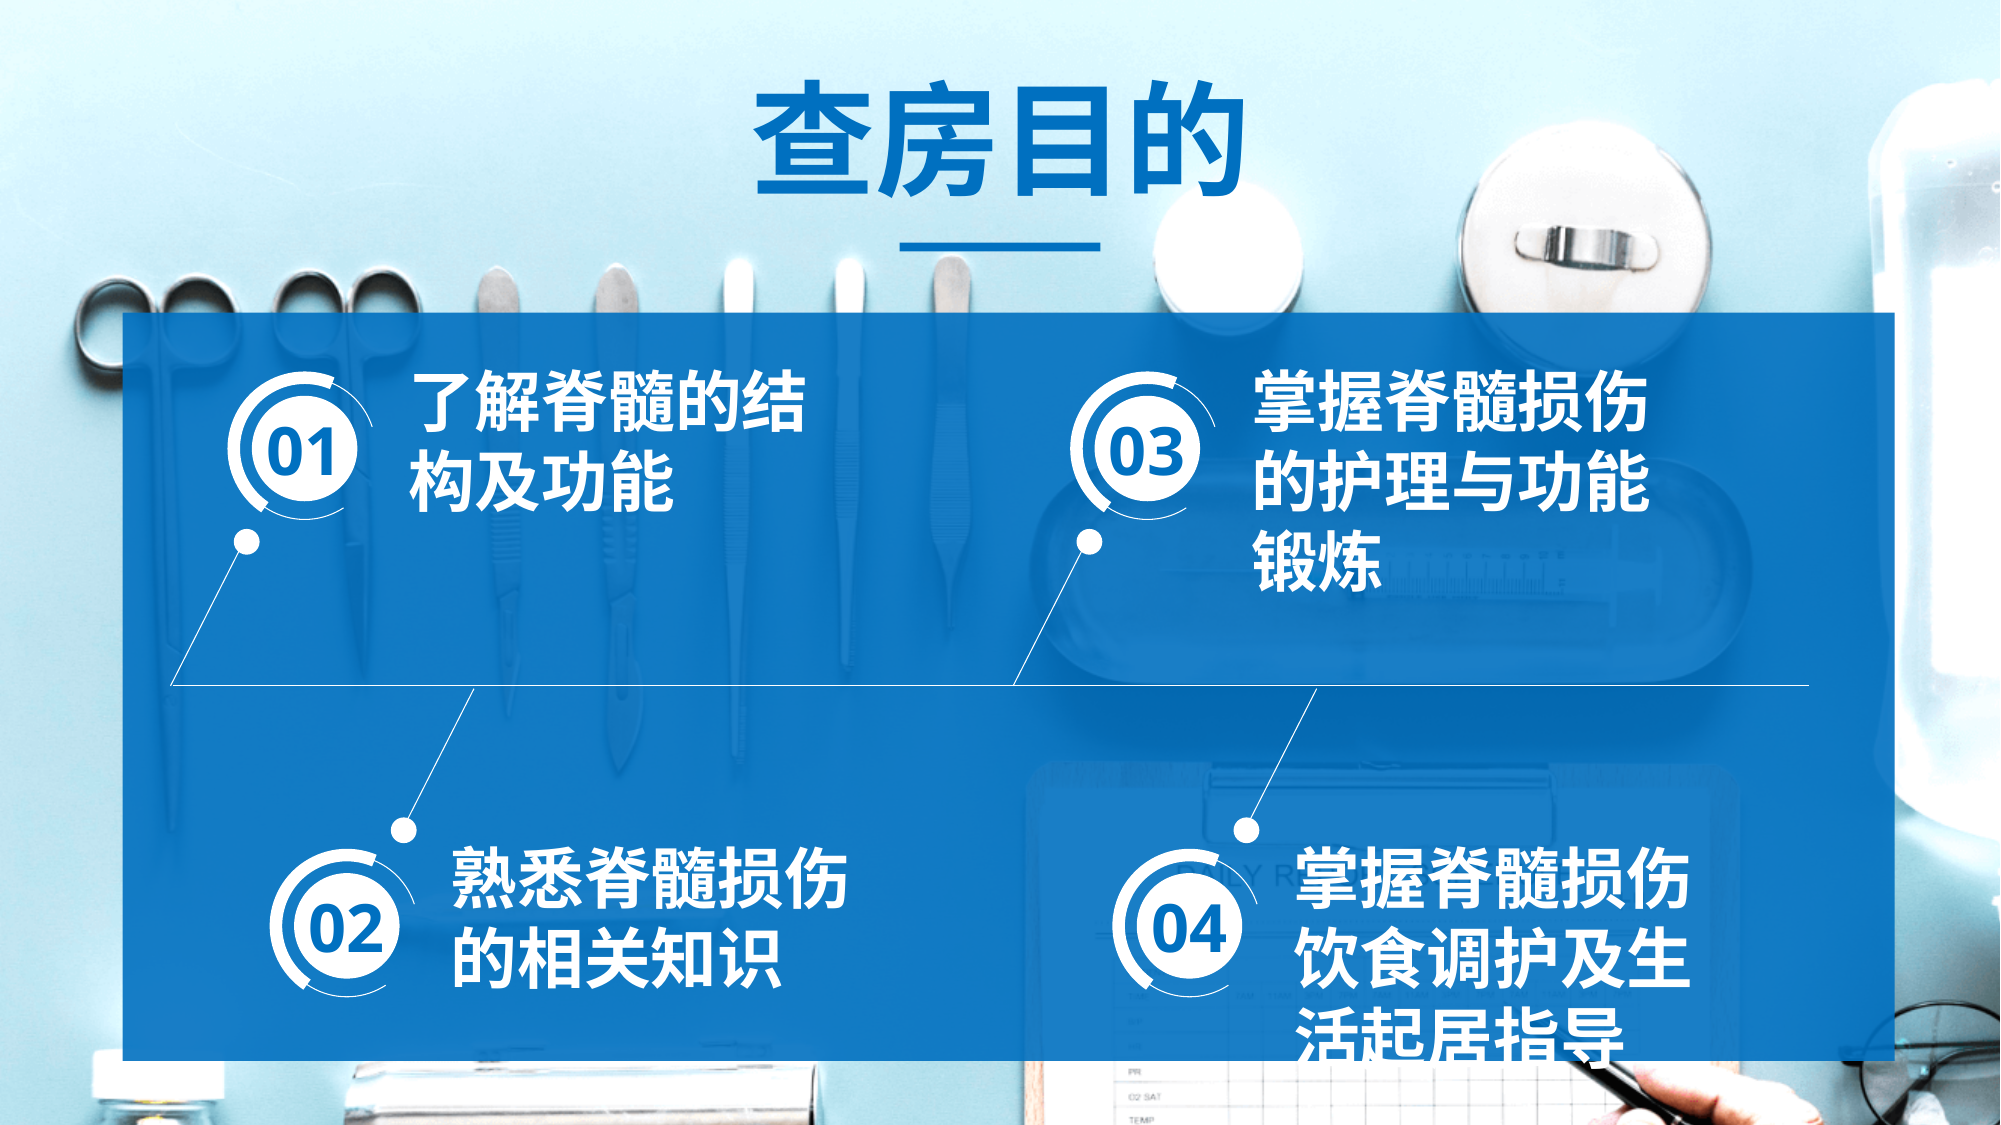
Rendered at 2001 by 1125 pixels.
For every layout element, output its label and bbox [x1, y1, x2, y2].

text_box [1076, 377, 1219, 520]
text_box [1246, 688, 1317, 827]
picture [0, 0, 2000, 1125]
text_box [403, 688, 475, 827]
text_box [233, 377, 376, 520]
text_box [1118, 855, 1261, 997]
text_box [170, 547, 241, 686]
text_box [275, 855, 418, 997]
text_box [1013, 547, 1084, 686]
